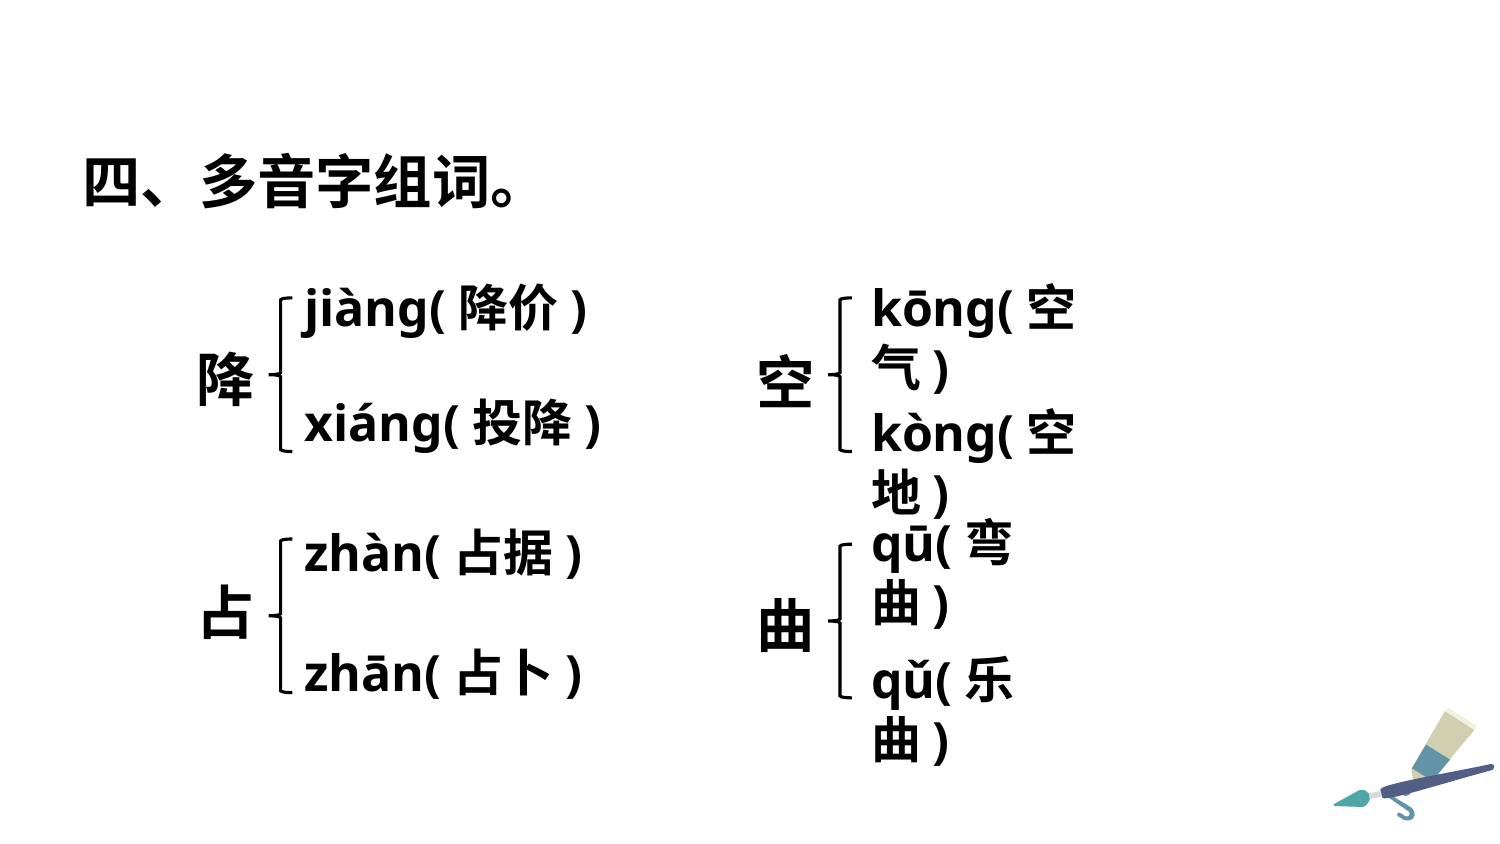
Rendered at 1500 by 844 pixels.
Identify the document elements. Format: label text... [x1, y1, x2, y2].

text_box [268, 538, 293, 694]
text_box 四、多音字组词。 [67, 137, 663, 223]
text_box zhàn(占据) [289, 514, 698, 589]
text_box kōng(空气) [856, 269, 1150, 394]
text_box [828, 296, 852, 453]
text_box jiàng(降价) [289, 269, 698, 344]
text_box xiáng(投降) [289, 383, 683, 459]
text_box 空 [741, 338, 836, 424]
text_box 占 [181, 568, 275, 654]
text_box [1358, 708, 1481, 844]
text_box qǔ(乐曲) [856, 641, 1095, 776]
text_box qū(弯曲) [856, 503, 1095, 639]
text_box 降 [181, 335, 275, 421]
text_box [828, 543, 852, 699]
text_box zhān(占卜) [289, 634, 683, 710]
text_box [268, 296, 293, 453]
text_box 曲 [741, 582, 836, 667]
text_box kòng(空地) [856, 394, 1150, 529]
